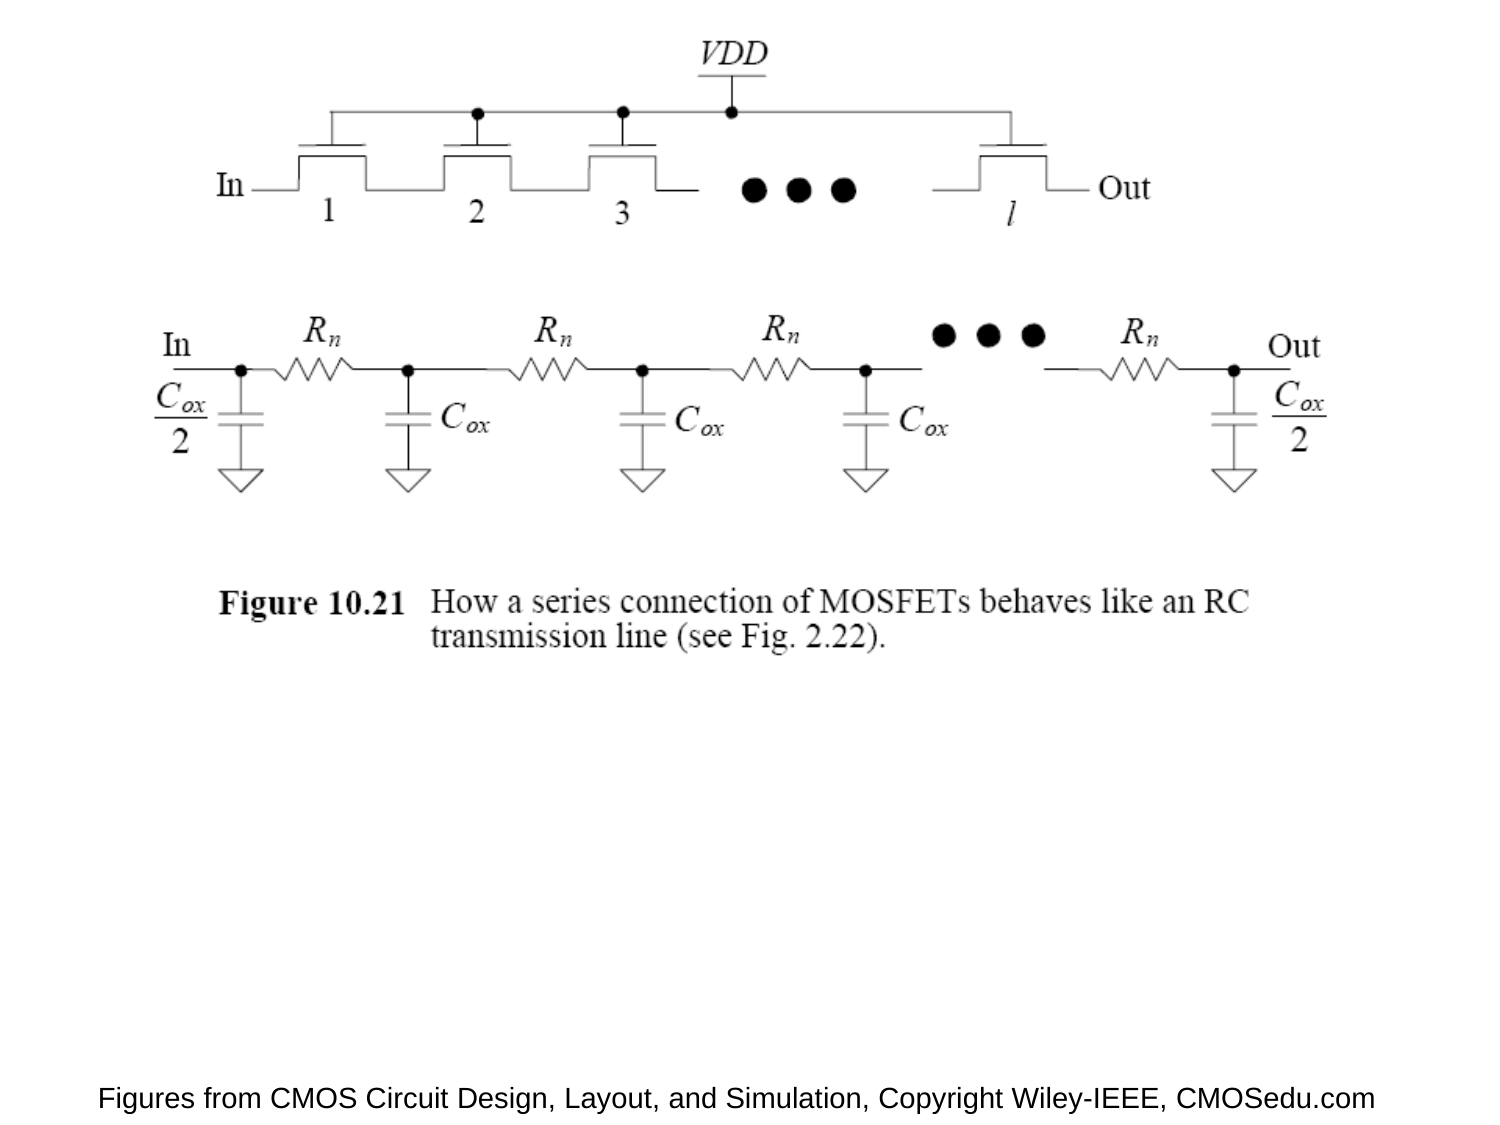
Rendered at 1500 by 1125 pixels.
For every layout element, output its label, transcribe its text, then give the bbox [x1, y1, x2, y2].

footer Figures from CMOS Circuit Design, Layout, and Simulation, Copyright Wiley-IEEE, CMOSedu.com [24, 1072, 1451, 1125]
picture [124, 24, 1388, 682]
